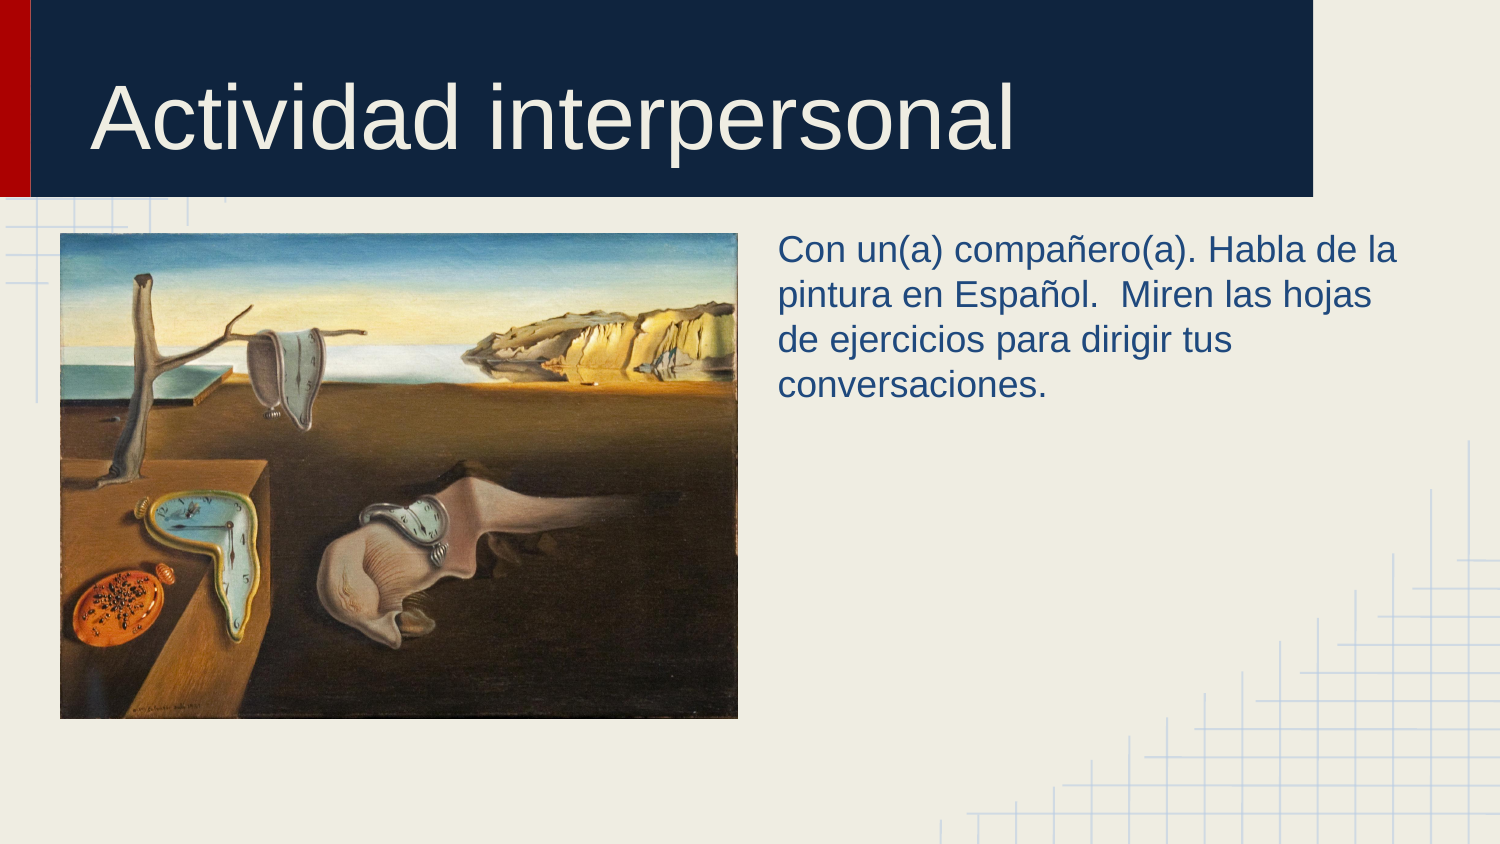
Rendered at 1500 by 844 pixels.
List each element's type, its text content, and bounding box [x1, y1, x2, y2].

title Actividad interpersonal [75, 16, 1276, 183]
list Con un(a) compañero(a). Habla de la pintura en Español. Miren las hojas de ejercicios para dirigir tus conversaciones. [762, 209, 1425, 806]
picture [59, 233, 738, 719]
